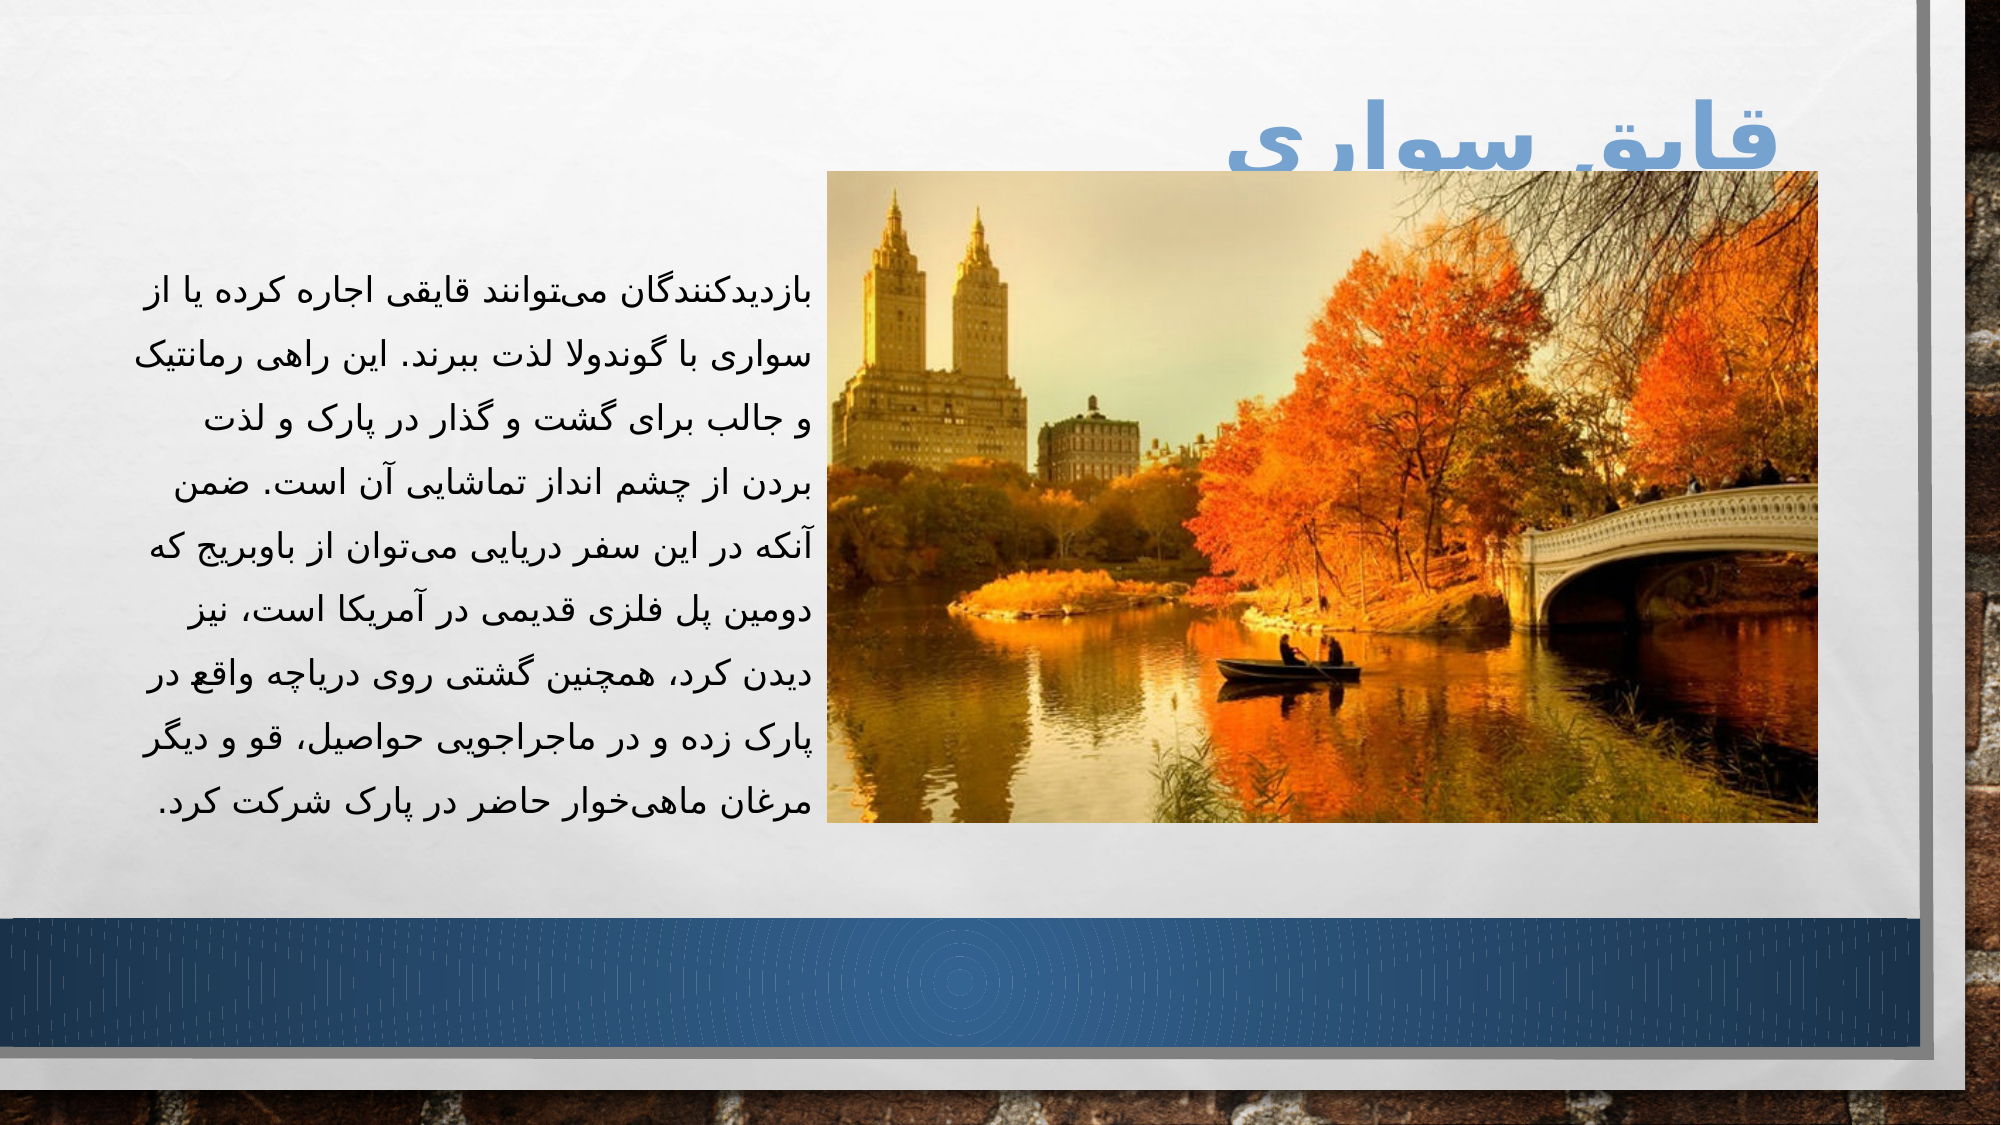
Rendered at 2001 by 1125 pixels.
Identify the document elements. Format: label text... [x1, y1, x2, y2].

picture [0, 0, 2000, 1125]
list بازدیدکنندگان می‌توانند قایقی اجاره کرده یا از سواری با گوندولا لذت ببرند. این راهی رمانتیک و جالب برای گشت و گذار در پارک و لذت بردن از چشم انداز تماشایی آن است. ضمن آنکه در این سفر دریایی می‌توان از باوبریج که دومین پل فلزی قدیمی در آمریکا است، نیز دیدن کرد، همچنین گشتی روی دریاچه واقع در پارک زده و در ماجراجویی‌ حواصیل‌، قو و دیگر مرغان ماهی‌خوار حاضر در پارک شرکت کرد. [113, 238, 829, 882]
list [827, 170, 1818, 824]
title قایق سواری [1189, 59, 1818, 170]
